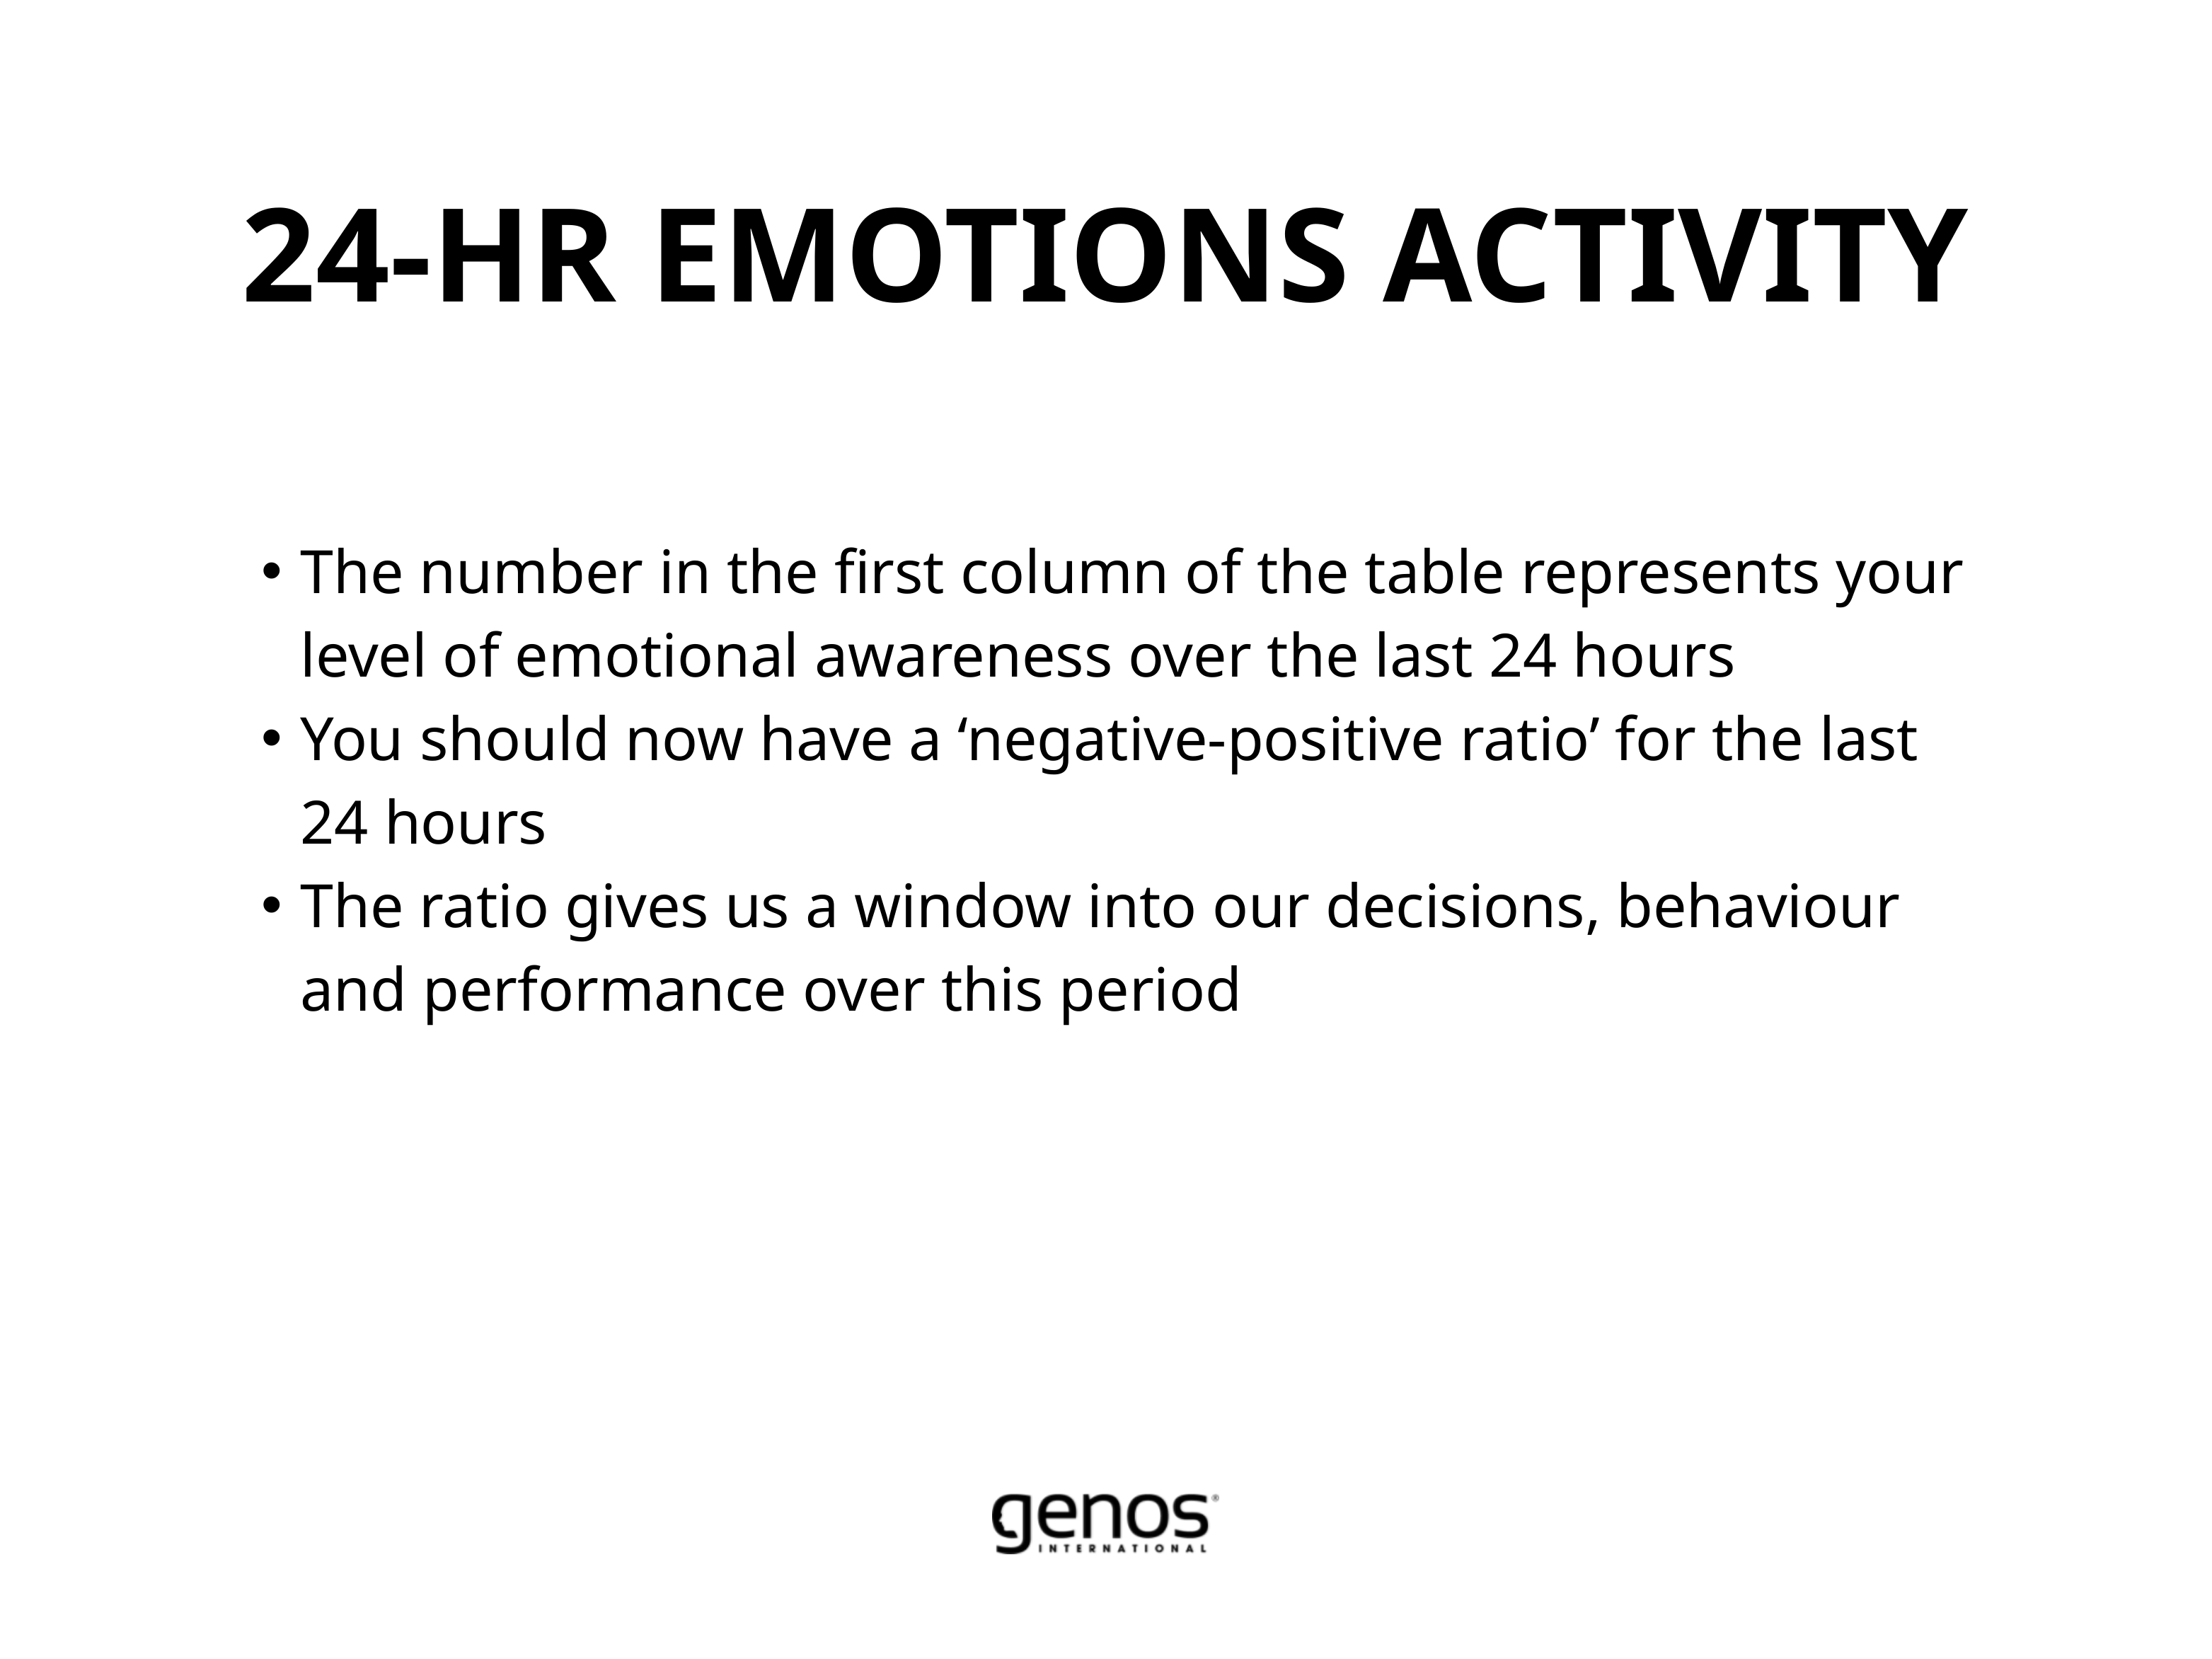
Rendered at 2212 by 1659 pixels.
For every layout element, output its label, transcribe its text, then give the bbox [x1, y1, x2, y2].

picture [992, 1493, 1219, 1554]
text_box 24-HR EMOTIONS ACTIVITY [223, 146, 1988, 328]
text_box The number in the first column of the table represents your level of emotional awareness over the last 24 hours You should now have a ‘negative-positive ratio’ for the last 24 hours The ratio gives us a window into our decisions, behaviour and performance over this period [223, 522, 1970, 1023]
